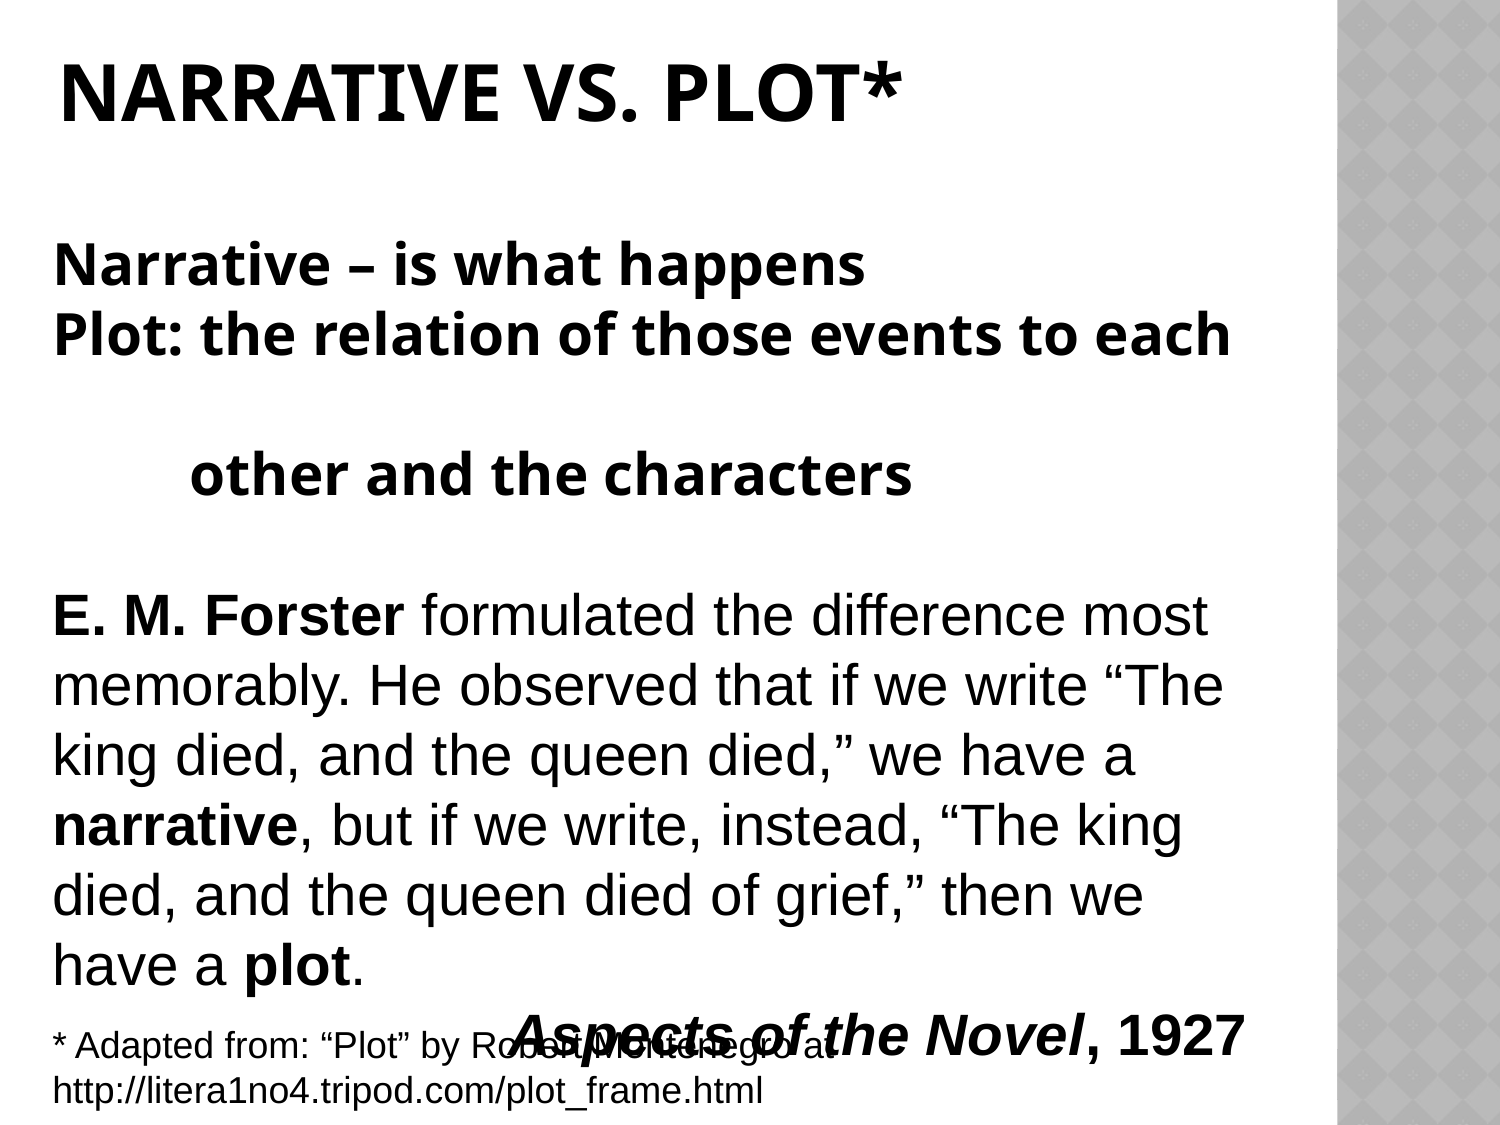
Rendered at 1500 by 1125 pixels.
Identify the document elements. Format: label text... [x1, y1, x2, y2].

text_box Narrative – is what happens Plot: the relation of those events to each other and the characters E. M. Forster formulated the difference most memorably. He observed that if we write “The king died, and the queen died,” we have a narrative, but if we write, instead, “The king died, and the queen died of grief,” then we have a plot. Aspects of the Novel, 1927 [37, 149, 1263, 1013]
title Narrative vs. plot* [50, 24, 1238, 138]
text_box * Adapted from: “Plot” by Robert Montenegro at http://litera1no4.tripod.com/plot_frame.html [37, 1013, 1338, 1118]
